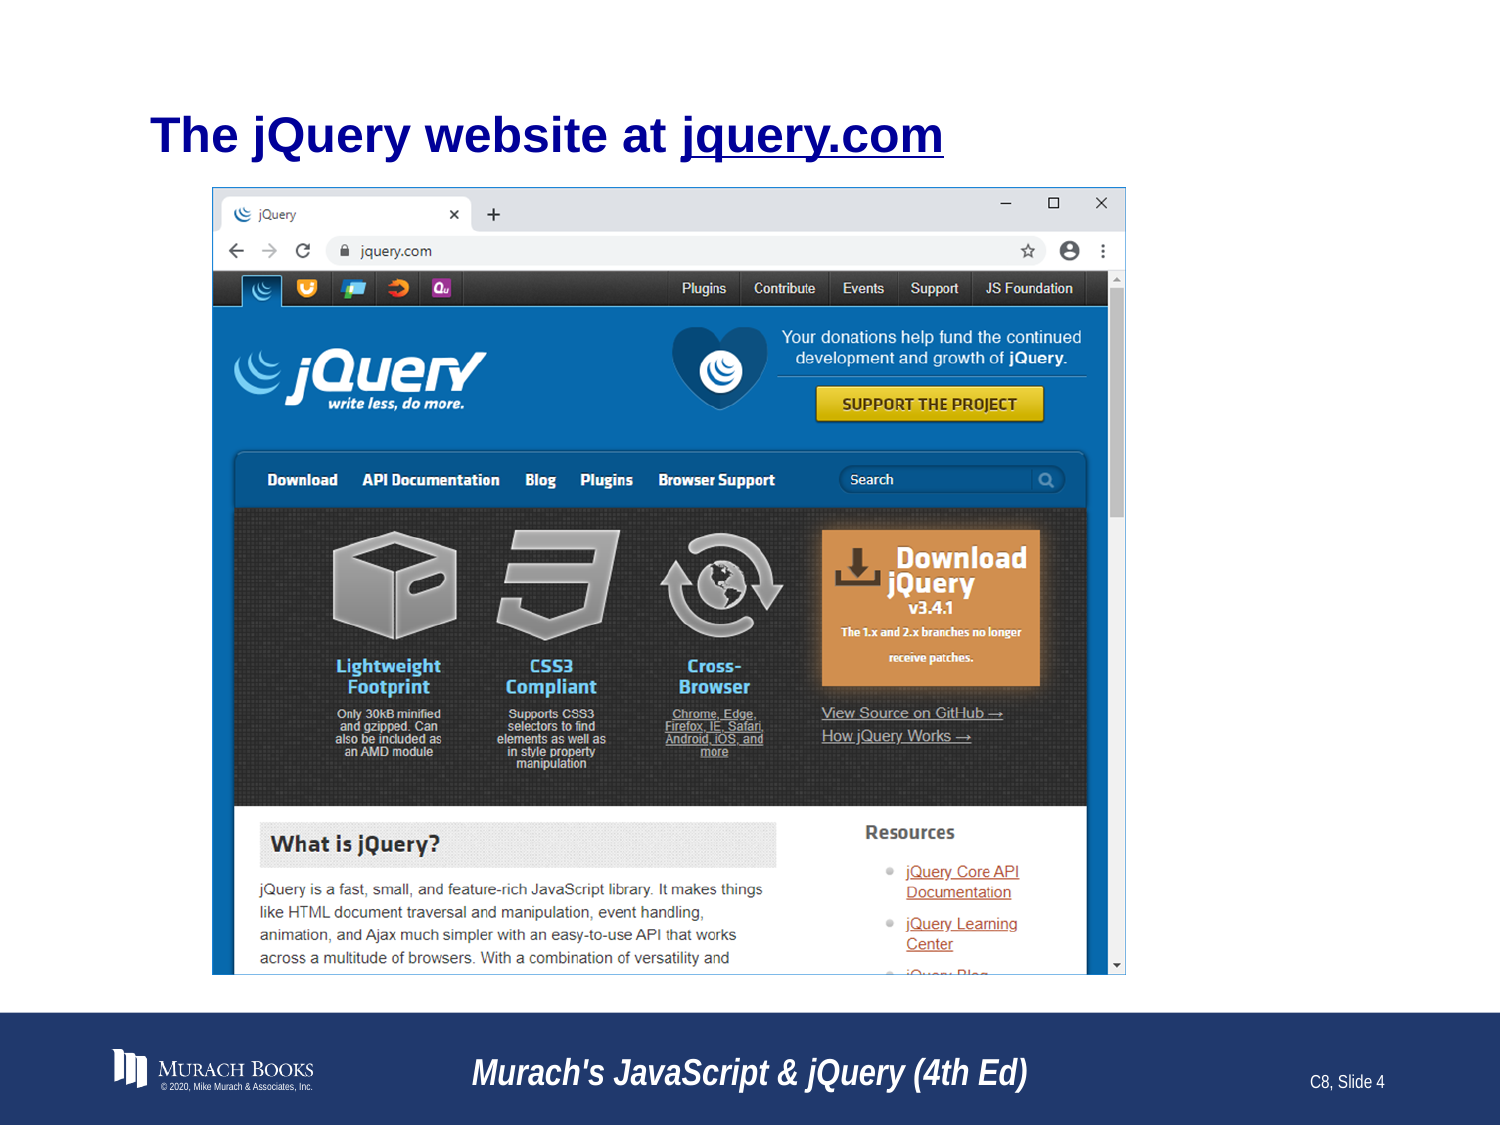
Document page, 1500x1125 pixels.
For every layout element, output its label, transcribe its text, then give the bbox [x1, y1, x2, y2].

title The jQuery website at jquery.com [150, 102, 1350, 164]
footer © 2020, Mike Murach & Associates, Inc. [12, 1025, 463, 1100]
slide_number Murach's JavaScript & jQuery (4th Ed) [463, 1025, 1050, 1100]
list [212, 187, 1126, 976]
slide_number C8, Slide 4 [1087, 1025, 1400, 1100]
